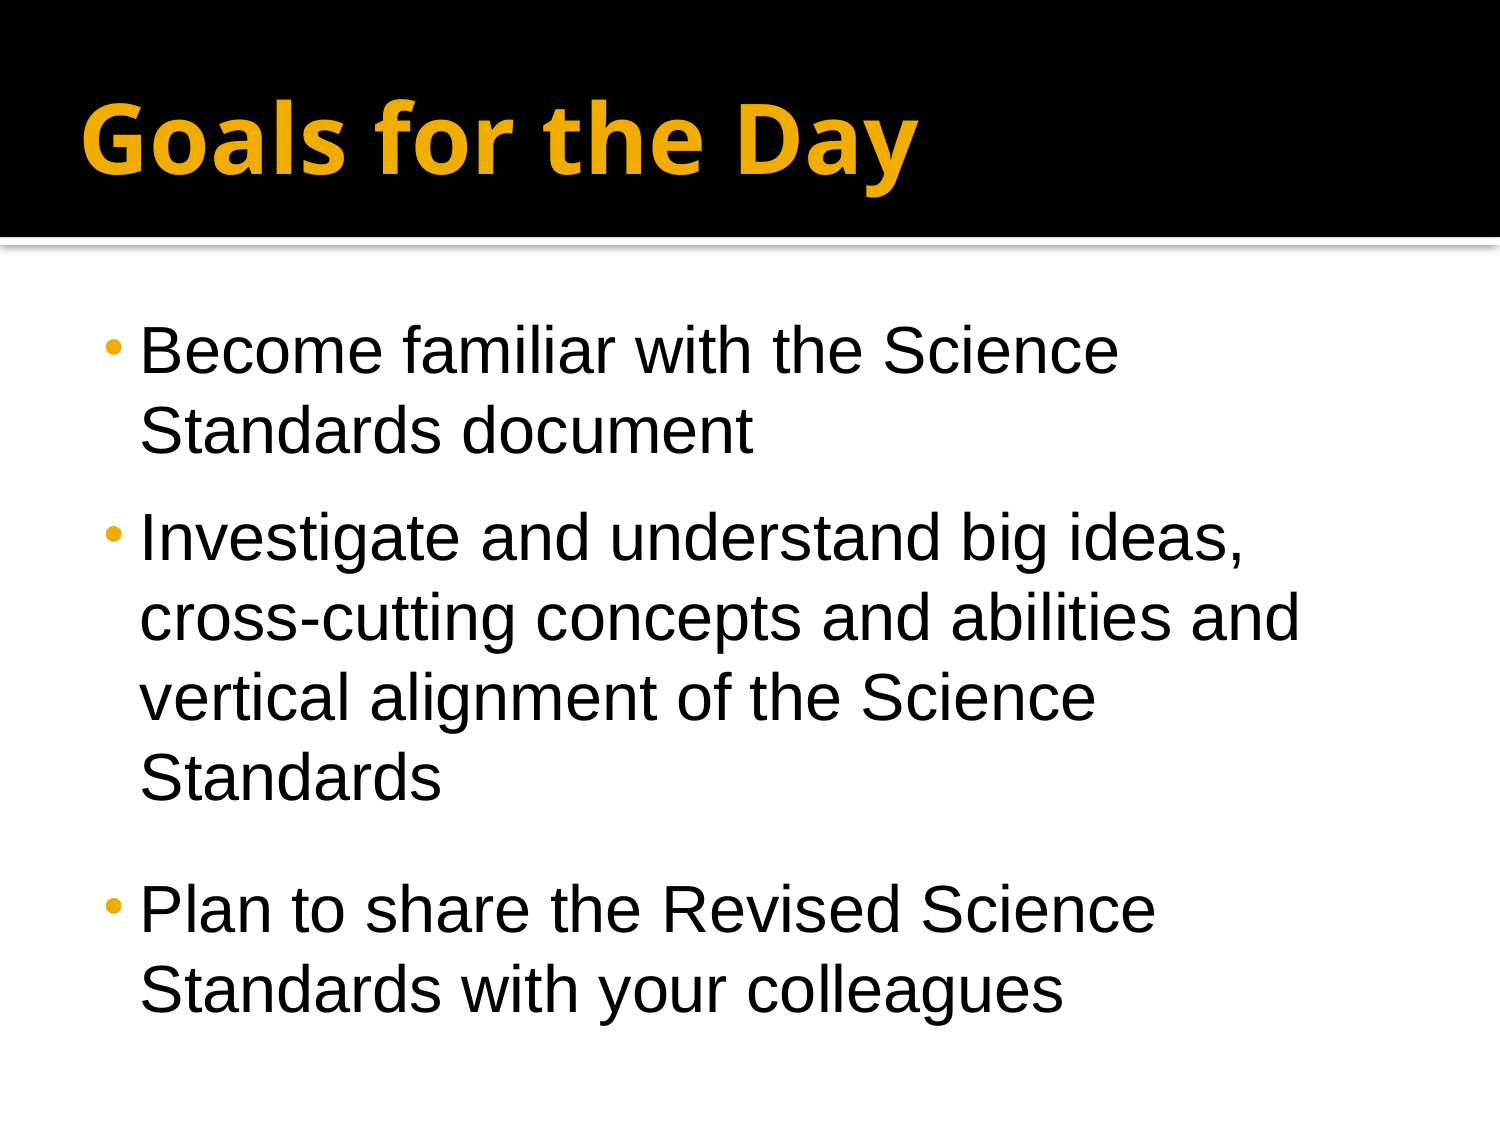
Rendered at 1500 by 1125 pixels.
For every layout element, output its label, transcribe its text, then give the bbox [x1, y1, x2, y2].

text_box Become familiar with the Science Standards document Investigate and understand big ideas, cross-cutting concepts and abilities and vertical alignment of the Science Standards Plan to share the Revised Science Standards with your colleagues [87, 299, 1400, 1104]
title Goals for the Day [63, 0, 1379, 195]
